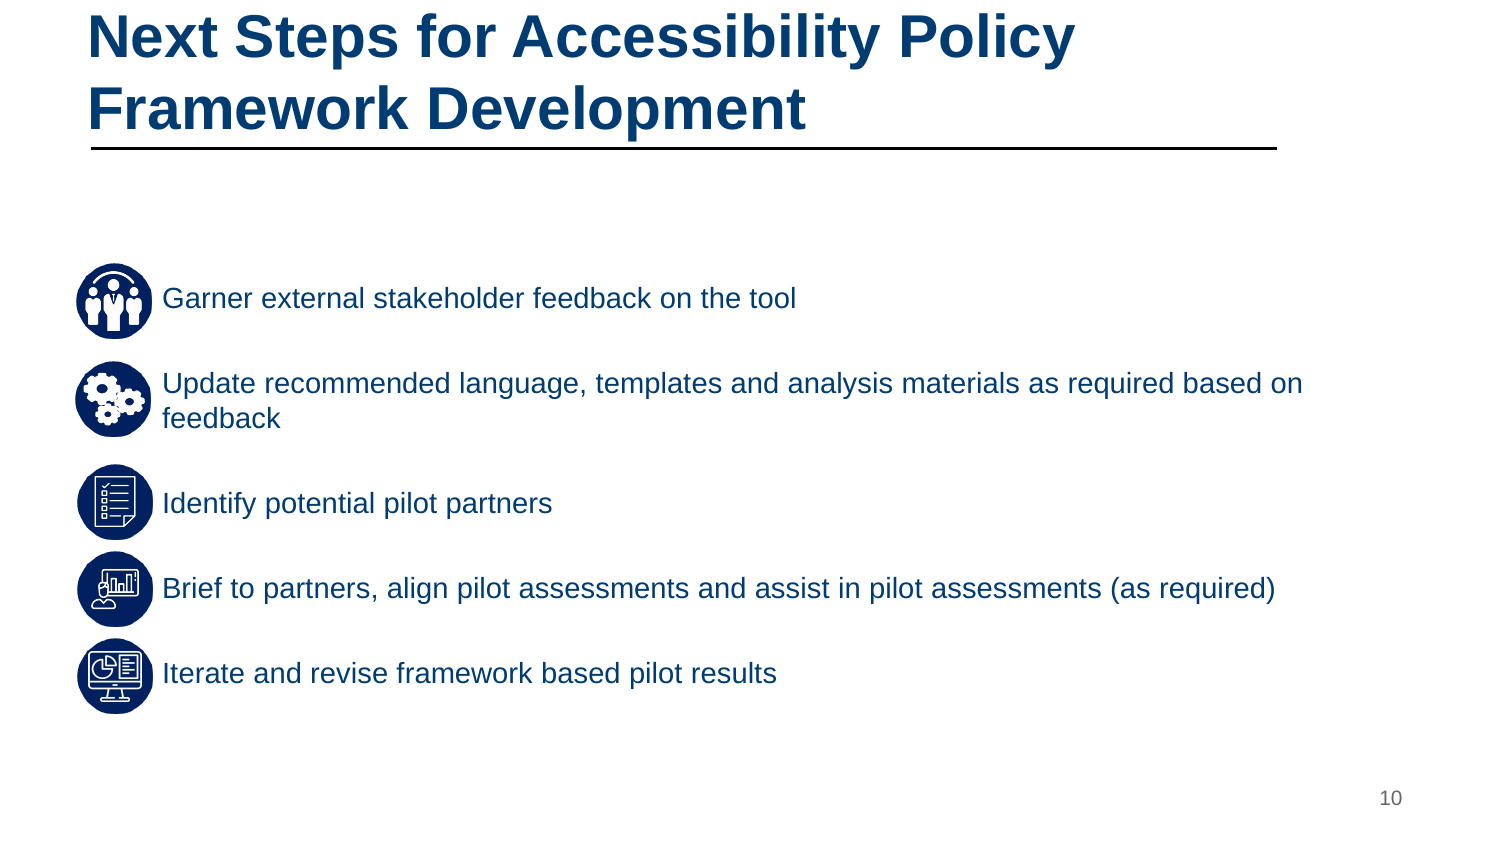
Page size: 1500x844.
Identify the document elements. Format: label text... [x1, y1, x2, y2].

list Garner external stakeholder feedback on the tool Update recommended language, templates and analysis materials as required based on feedback Identify potential pilot partners Brief to partners, align pilot assessments and assist in pilot assessments (as required) Iterate and revise framework based pilot results [72, 264, 1390, 696]
title Next Steps for Accessibility Policy Framework Development [72, 12, 1390, 158]
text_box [75, 361, 151, 437]
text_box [77, 638, 153, 715]
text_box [75, 263, 152, 339]
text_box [77, 463, 153, 540]
slide_number 10 [1327, 764, 1418, 830]
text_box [77, 551, 153, 627]
